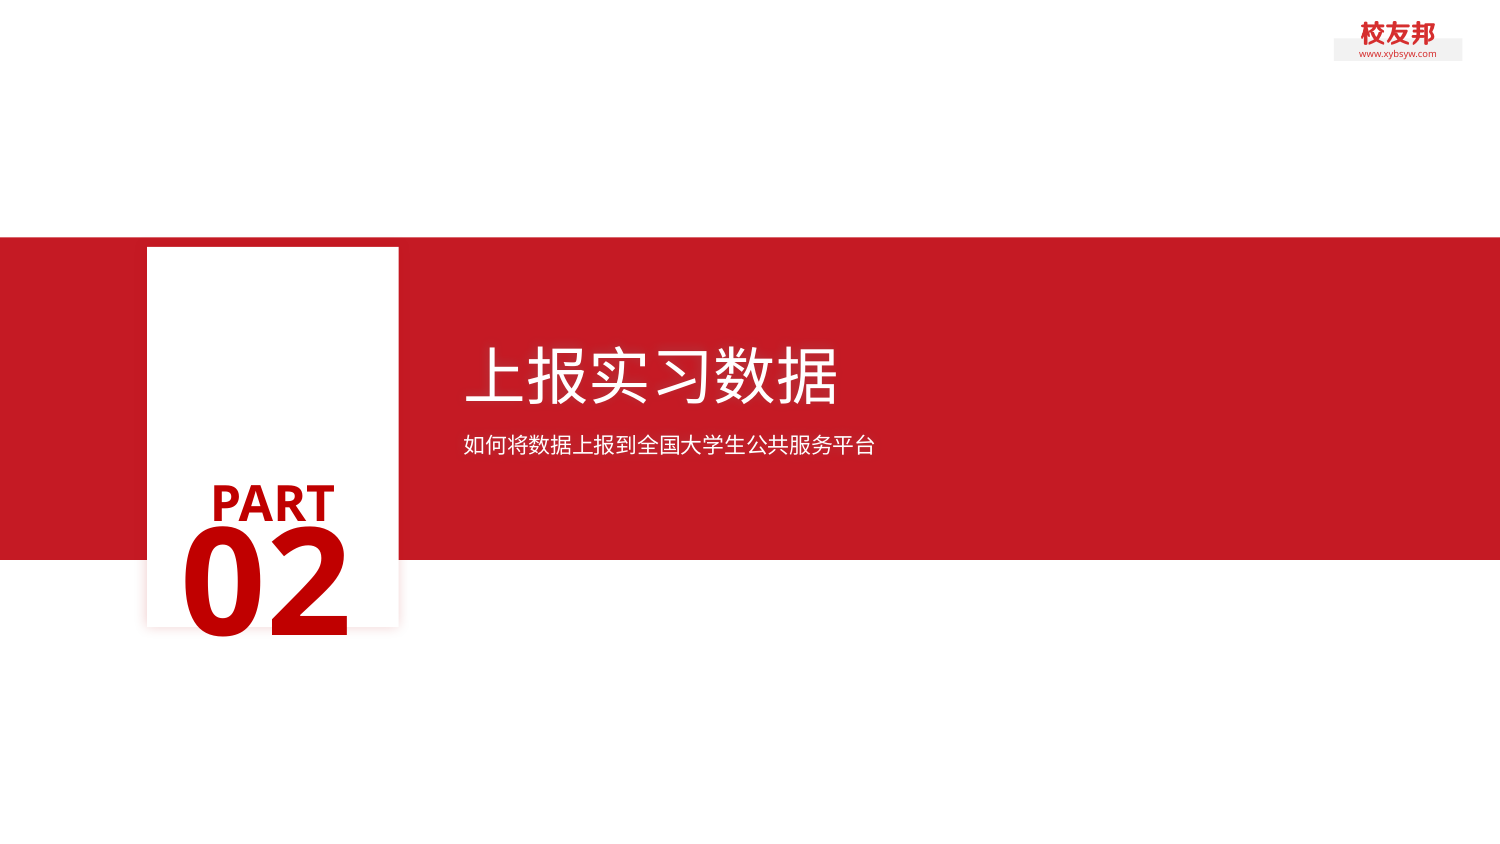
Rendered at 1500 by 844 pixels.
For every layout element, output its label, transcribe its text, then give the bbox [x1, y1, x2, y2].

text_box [1333, 21, 1463, 67]
text_box 如何将数据上报到全国大学生公共服务平台 [456, 425, 1193, 464]
text_box 02 [165, 297, 399, 673]
text_box [147, 246, 399, 628]
text_box PART [166, 463, 350, 539]
text_box [0, 237, 1500, 560]
text_box 上报实习数据 [456, 329, 1172, 419]
